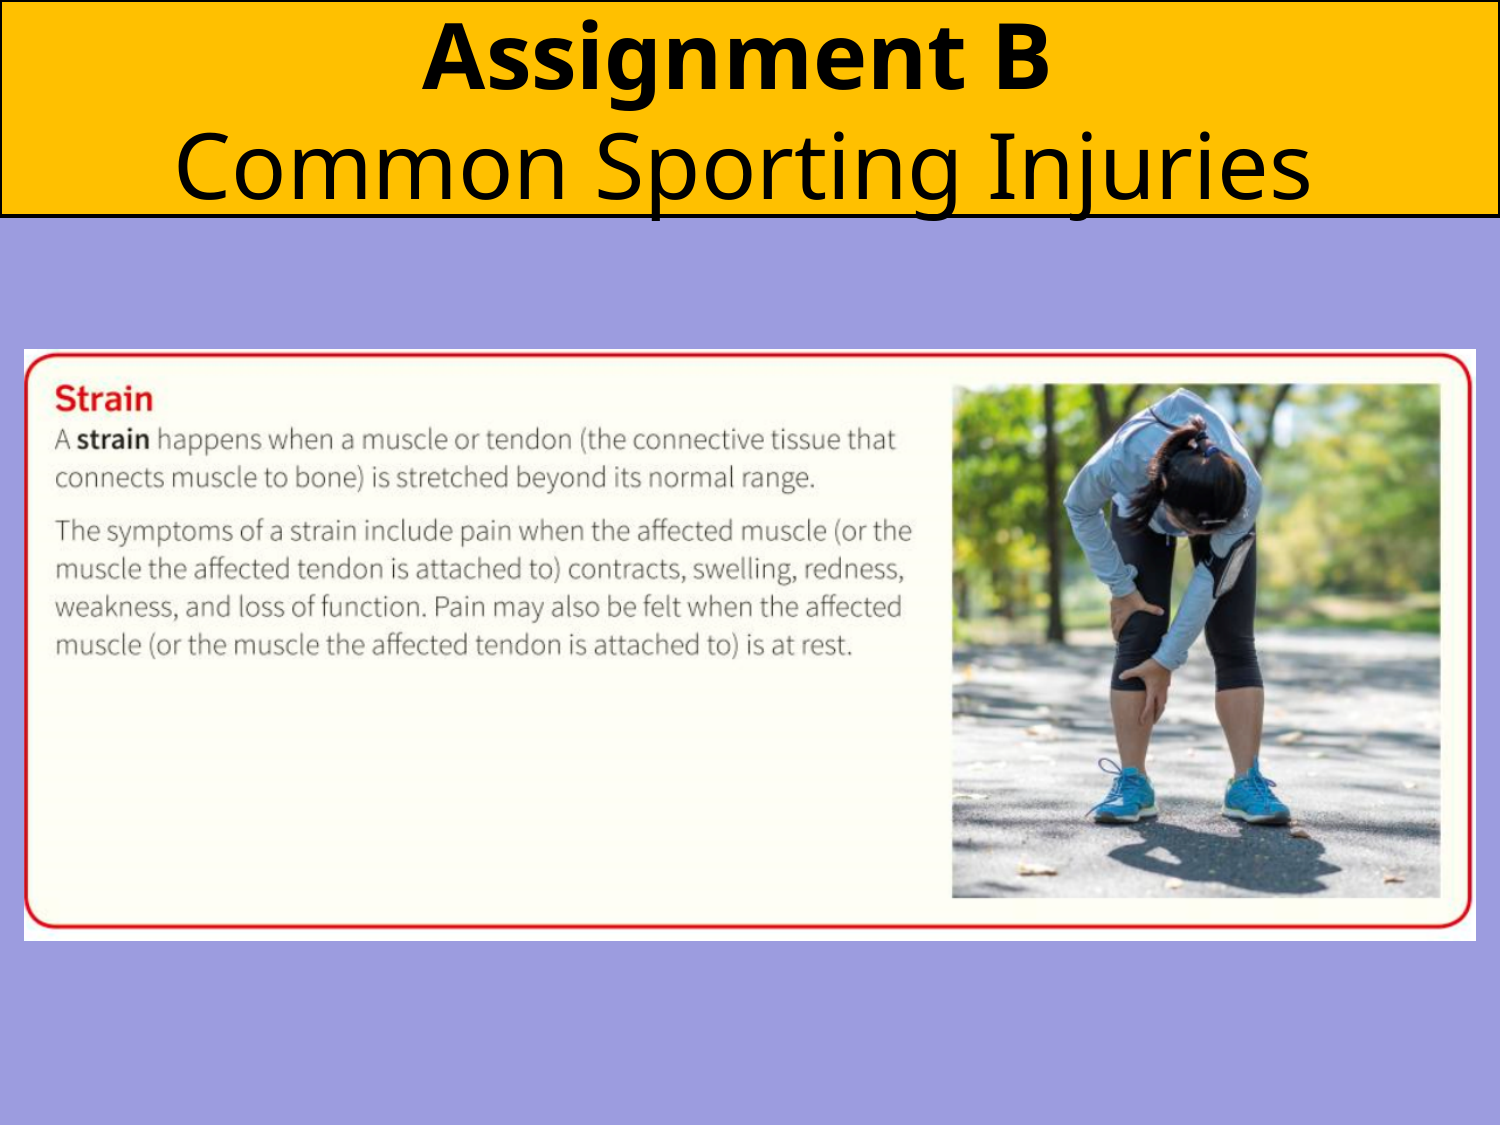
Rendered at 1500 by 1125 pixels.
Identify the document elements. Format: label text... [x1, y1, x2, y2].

title Assignment B Common Sporting Injuries [0, 0, 1500, 218]
picture [23, 349, 1476, 941]
